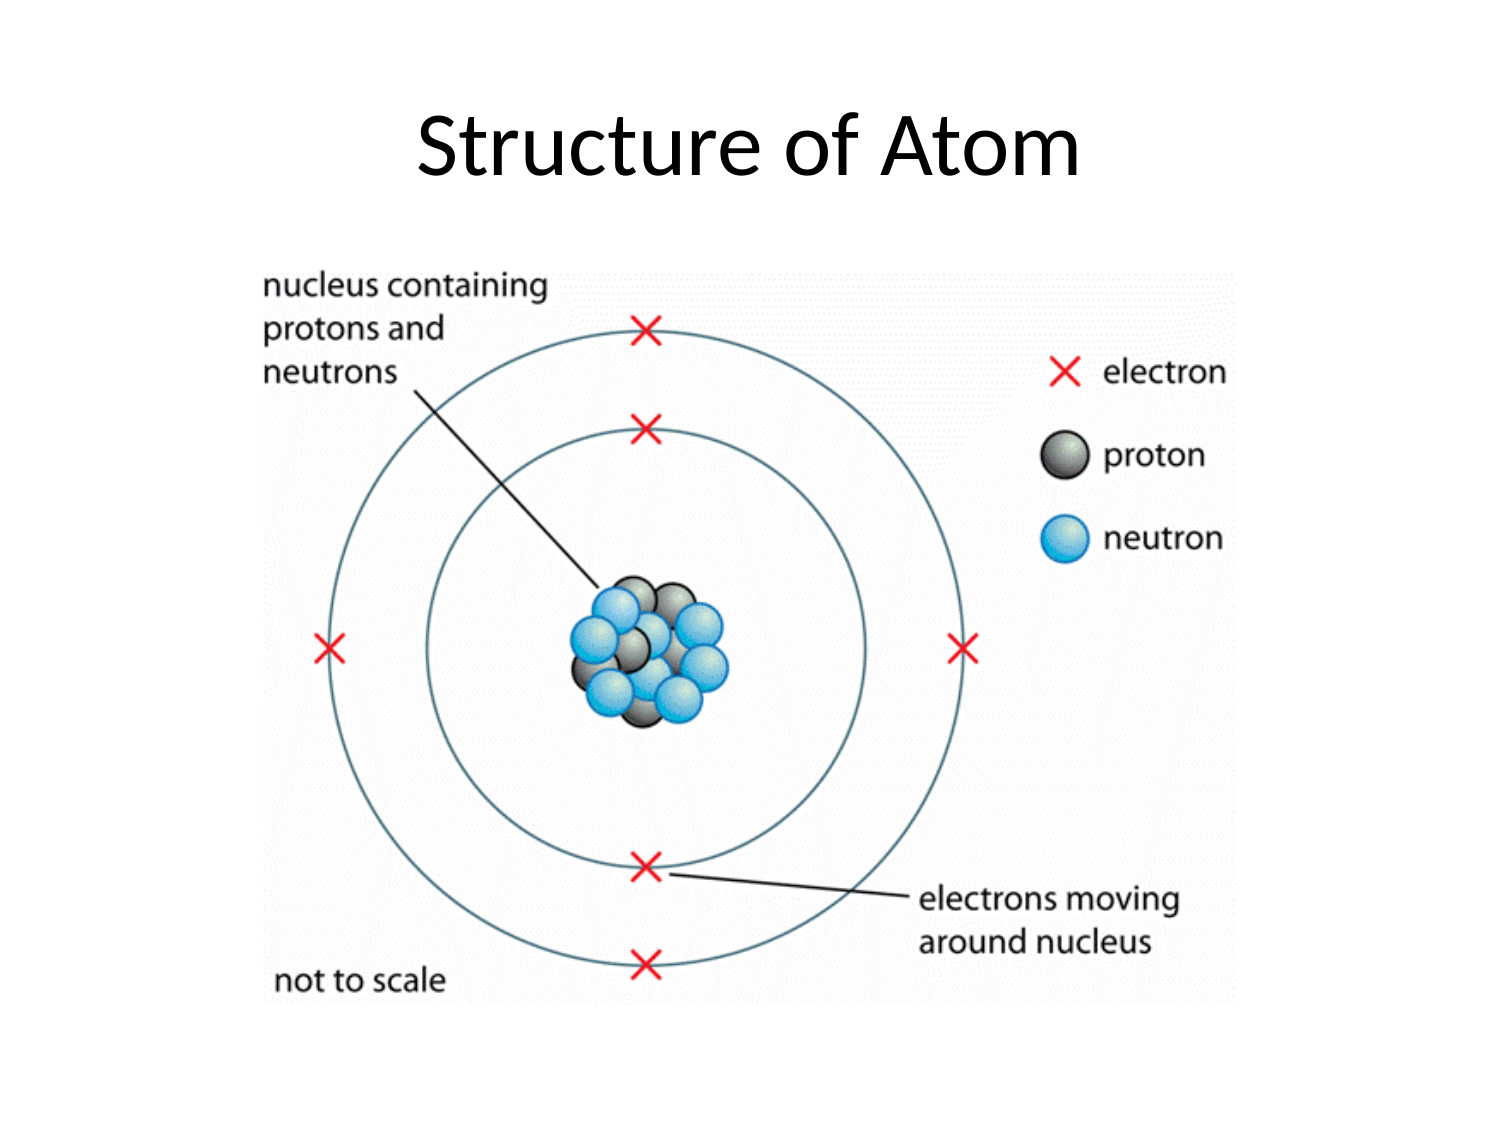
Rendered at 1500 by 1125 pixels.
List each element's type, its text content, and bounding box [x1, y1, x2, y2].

title Structure of Atom [75, 45, 1425, 233]
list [74, 262, 1426, 1006]
